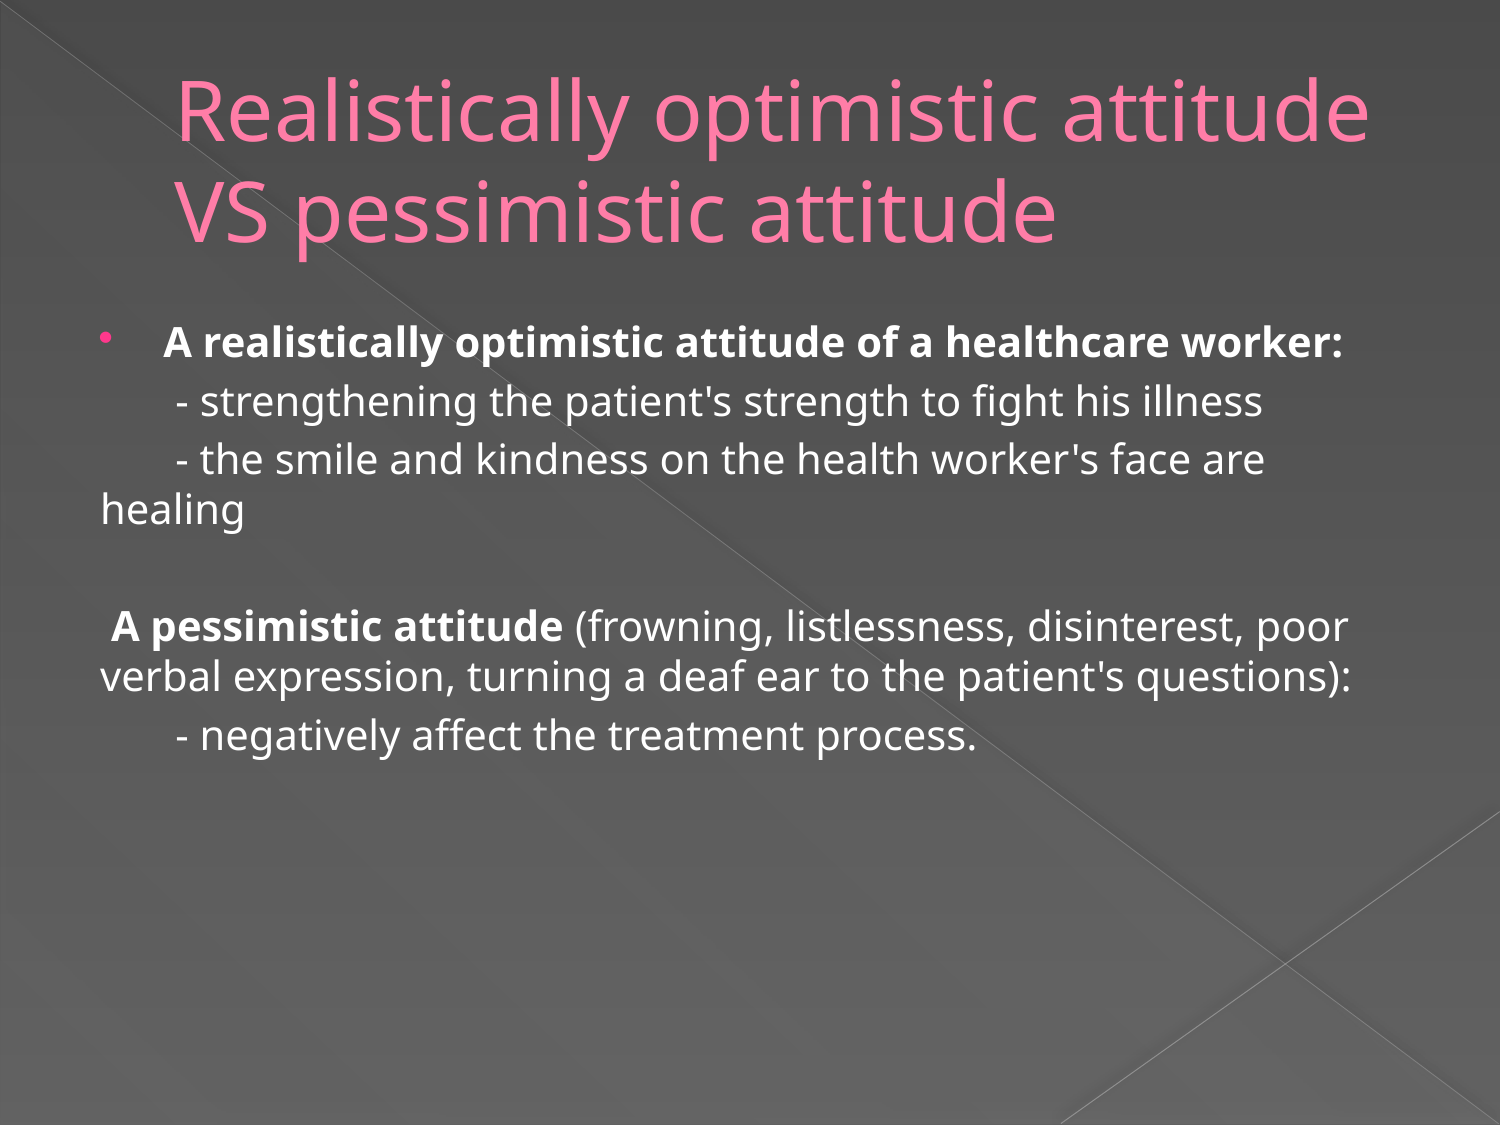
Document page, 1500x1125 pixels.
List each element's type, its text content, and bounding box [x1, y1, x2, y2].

list A realistically optimistic attitude of a healthcare worker: - strengthening the patient's strength to fight his illness - the smile and kindness on the health worker's face are healing A pessimistic attitude (frowning, listlessness, disinterest, poor verbal expression, turning a deaf ear to the patient's questions): - negatively affect the treatment process. [75, 308, 1425, 1059]
title Realistically optimistic attitude VS pessimistic attitude [75, 43, 1425, 274]
